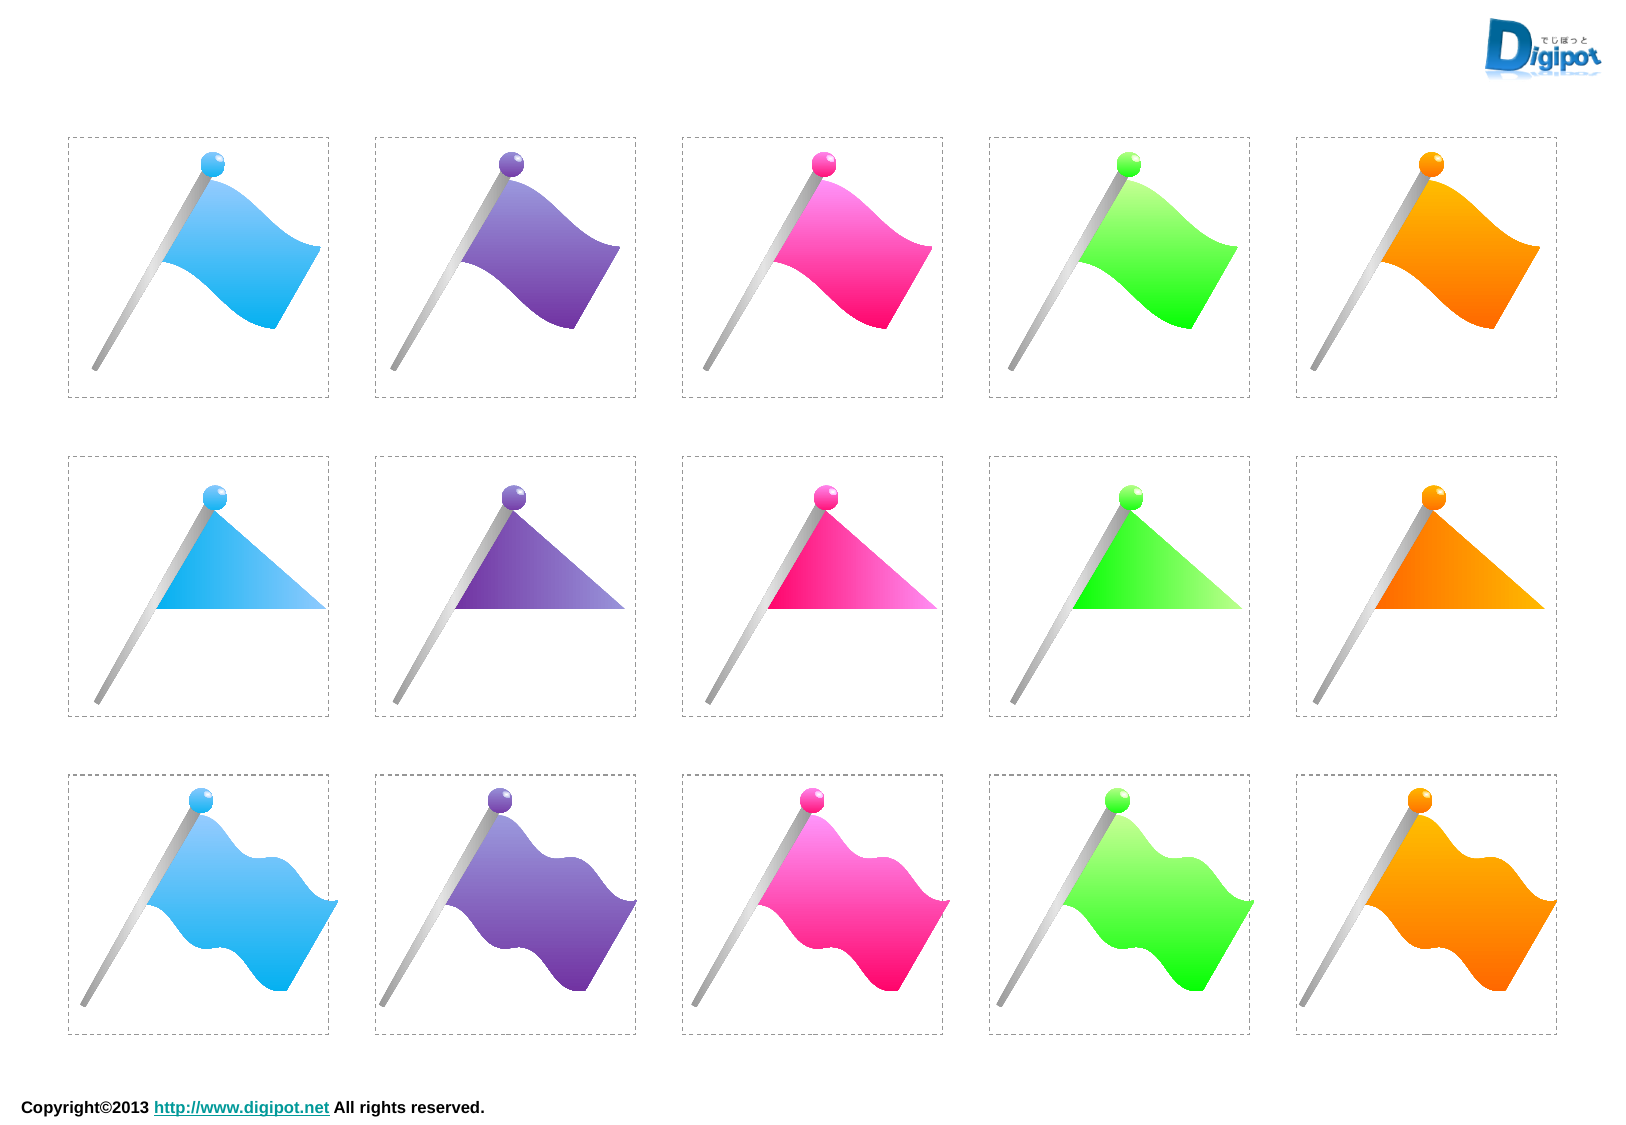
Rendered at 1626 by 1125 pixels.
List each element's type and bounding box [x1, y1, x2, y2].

text_box [1038, 812, 1220, 1062]
picture [1485, 18, 1602, 82]
text_box [1355, 505, 1521, 756]
text_box [733, 812, 915, 1062]
text_box [434, 167, 583, 418]
text_box [420, 812, 603, 1062]
text_box [435, 505, 601, 756]
text_box [748, 505, 913, 756]
text_box [747, 167, 896, 418]
text_box [1340, 812, 1523, 1062]
text_box [135, 167, 284, 418]
text_box [1052, 167, 1201, 418]
text_box [1354, 167, 1503, 418]
text_box [122, 812, 304, 1062]
text_box [136, 505, 302, 756]
text_box [1053, 505, 1218, 756]
